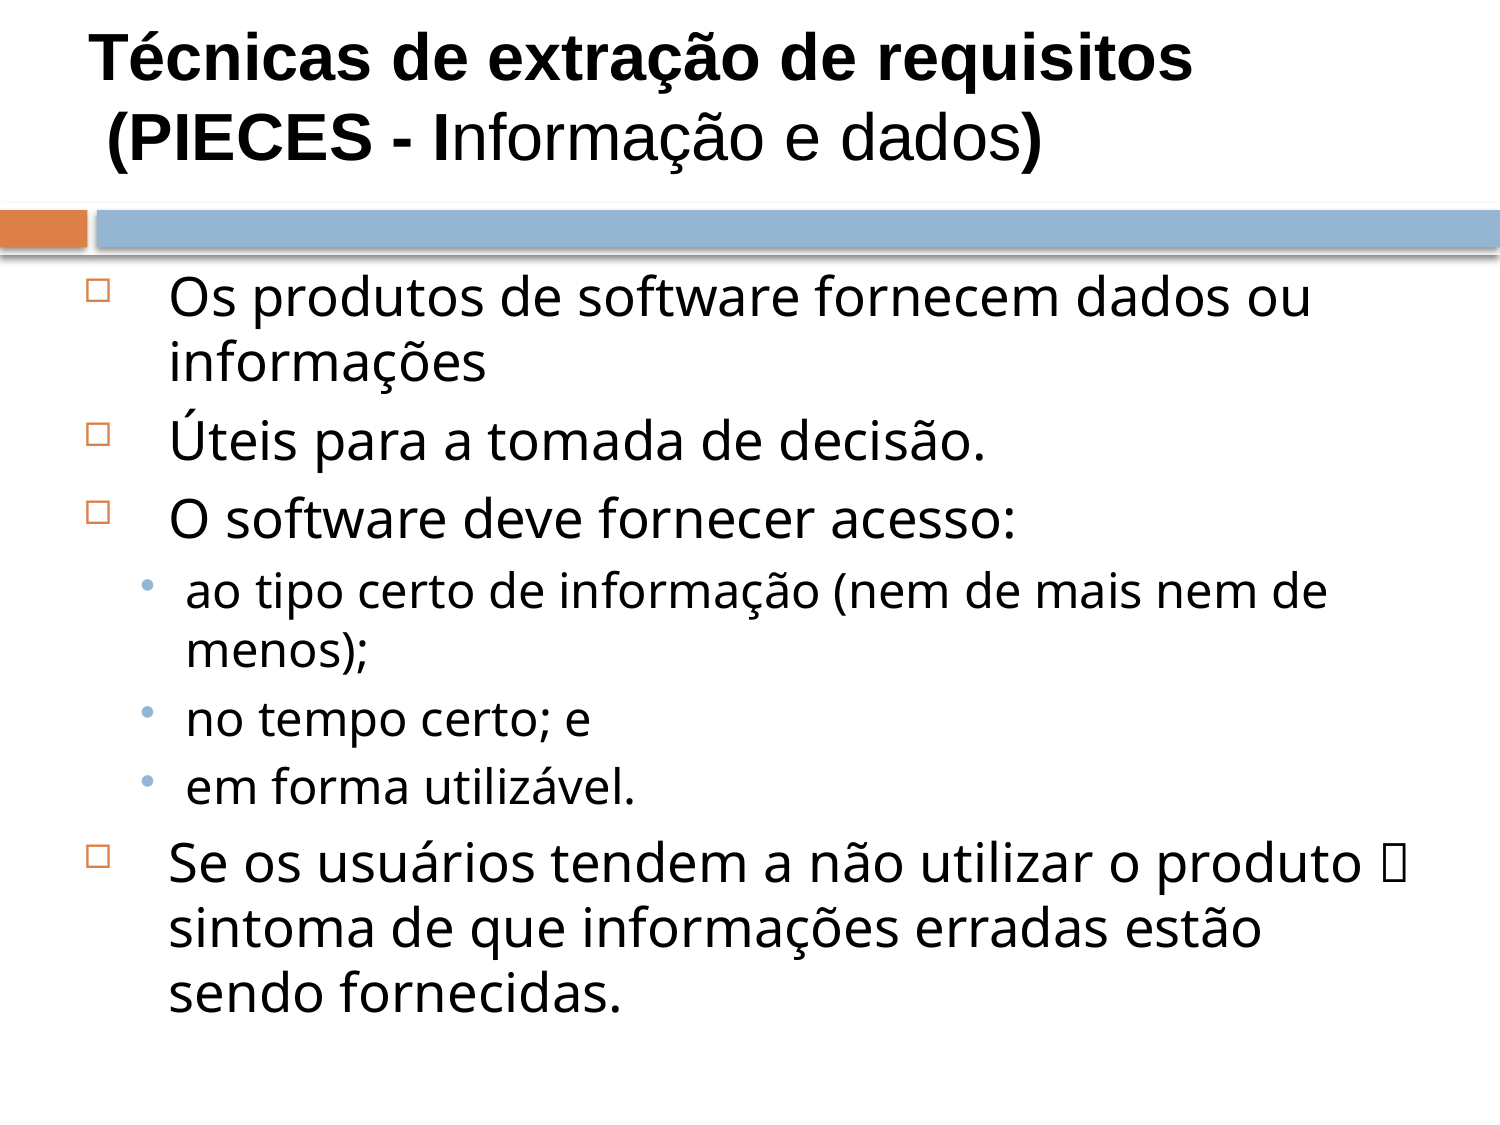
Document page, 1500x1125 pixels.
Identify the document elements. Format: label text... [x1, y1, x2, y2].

text_box Técnicas de extração de requisitos (PIECES - Informação e dados) [73, 54, 1349, 182]
list Os produtos de software fornecem dados ou informações Úteis para a tomada de decisão. O software deve fornecer acesso: ao tipo certo de informação (nem de mais nem de menos); no tempo certo; e em forma utilizável. Se os usuários tendem a não utilizar o produto  sintoma de que informações erradas estão sendo fornecidas. [69, 255, 1438, 1035]
